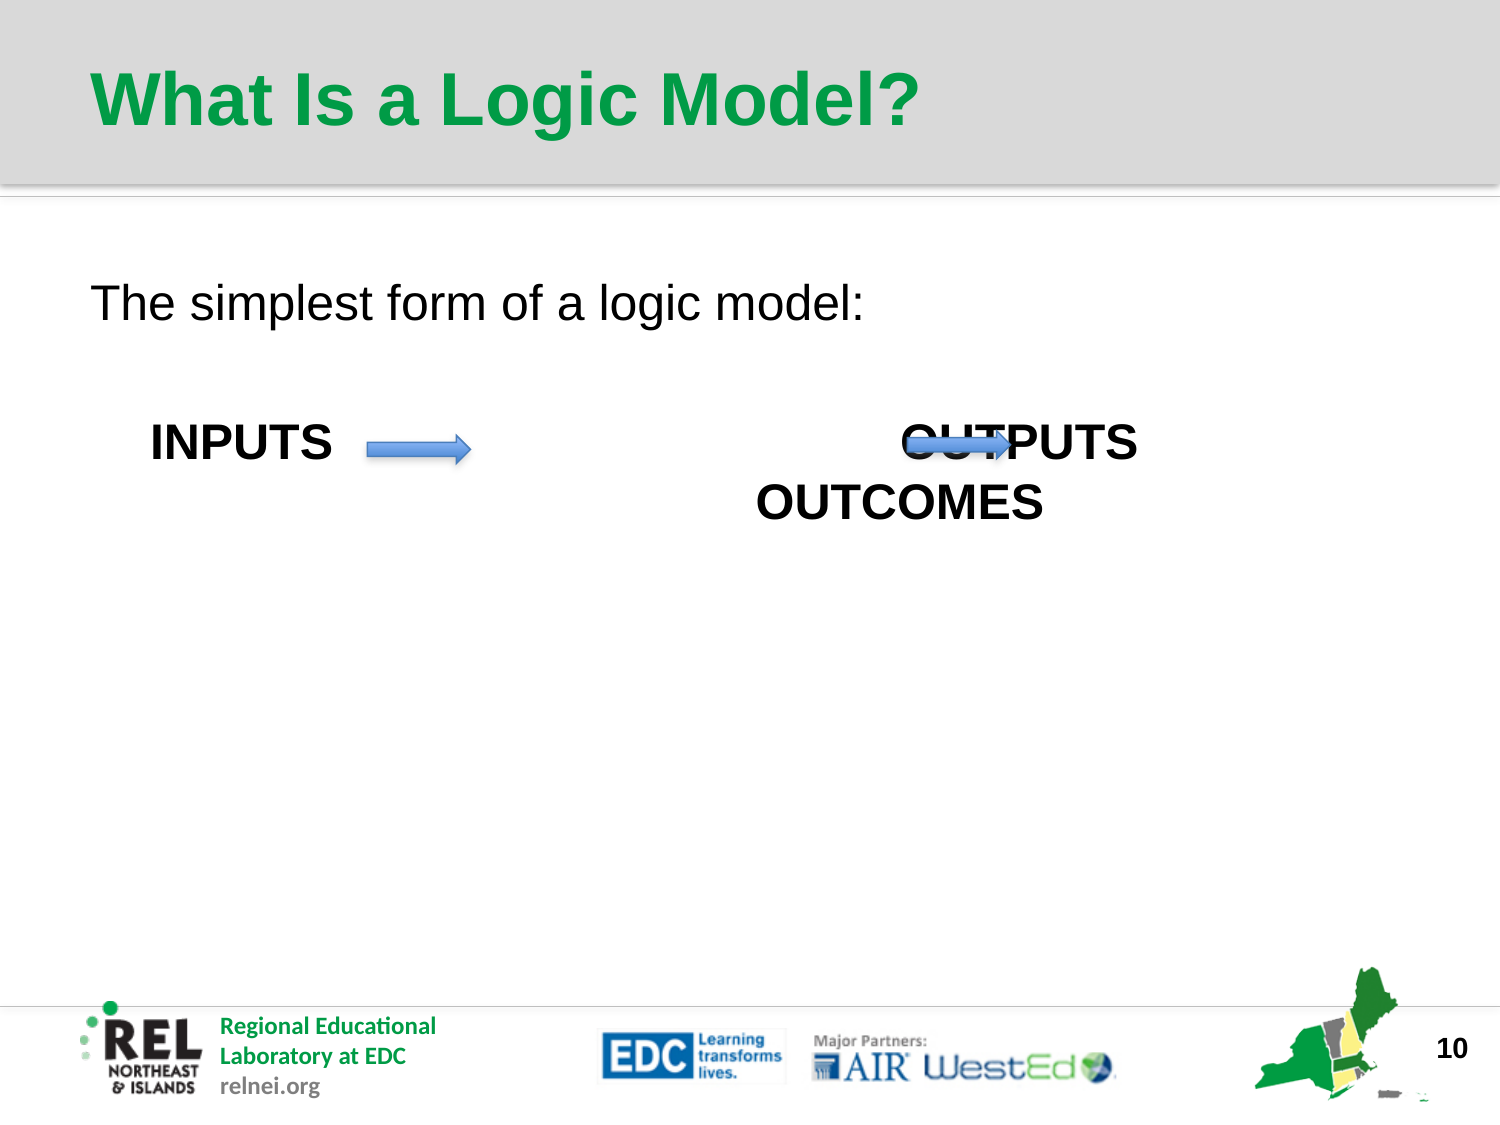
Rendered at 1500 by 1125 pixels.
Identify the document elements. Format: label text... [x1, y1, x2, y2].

picture [594, 1028, 1138, 1091]
title What Is a Logic Model? [75, 25, 1425, 165]
text_box [907, 430, 1011, 459]
slide_number 10 [1392, 1017, 1484, 1077]
picture [1245, 964, 1442, 1103]
text_box [367, 435, 471, 464]
picture [80, 1001, 227, 1108]
list The simplest form of a logic model: INPUTS OUTPUTS OUTCOMES [75, 262, 1425, 982]
